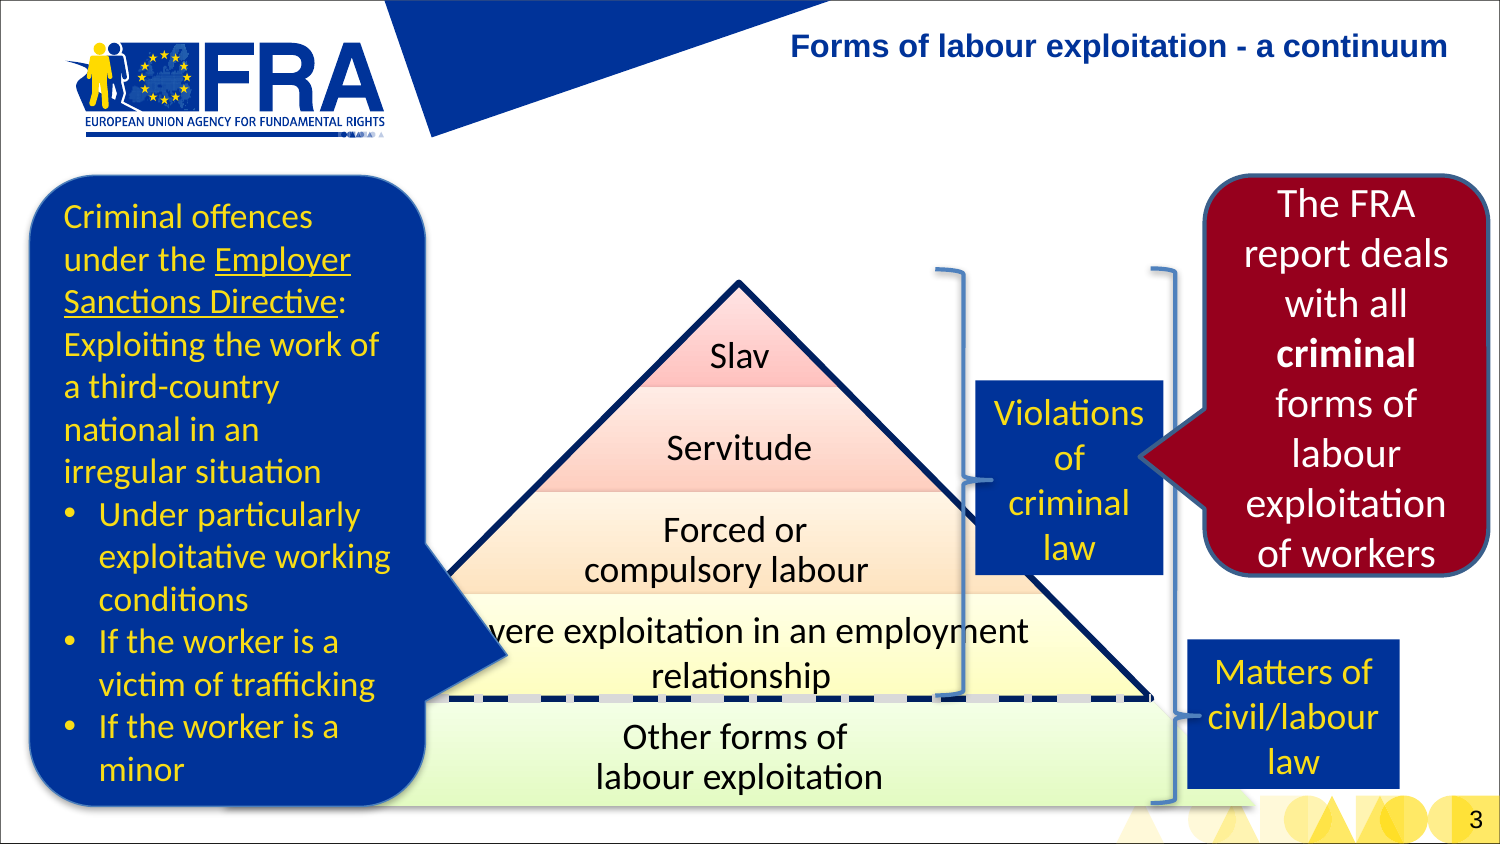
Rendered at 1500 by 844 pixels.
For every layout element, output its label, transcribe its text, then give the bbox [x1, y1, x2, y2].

text_box [176, 48, 1500, 129]
text_box [1150, 266, 1178, 280]
text_box Matters of civil/labour law [1261, 639, 1400, 789]
text_box [935, 267, 966, 280]
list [222, 282, 1257, 807]
title Forms of labour exploitation - a continuum [771, 16, 1469, 124]
text_box The FRA report deals with all criminal forms of labour exploitation of workers [1202, 173, 1491, 578]
text_box Criminal offences under the Employer Sanctions Directive: Exploiting the work of a third-country national in an irregular situation Under particularly exploitative working conditions If the worker is a victim of trafficking If the worker is a minor [28, 174, 427, 808]
